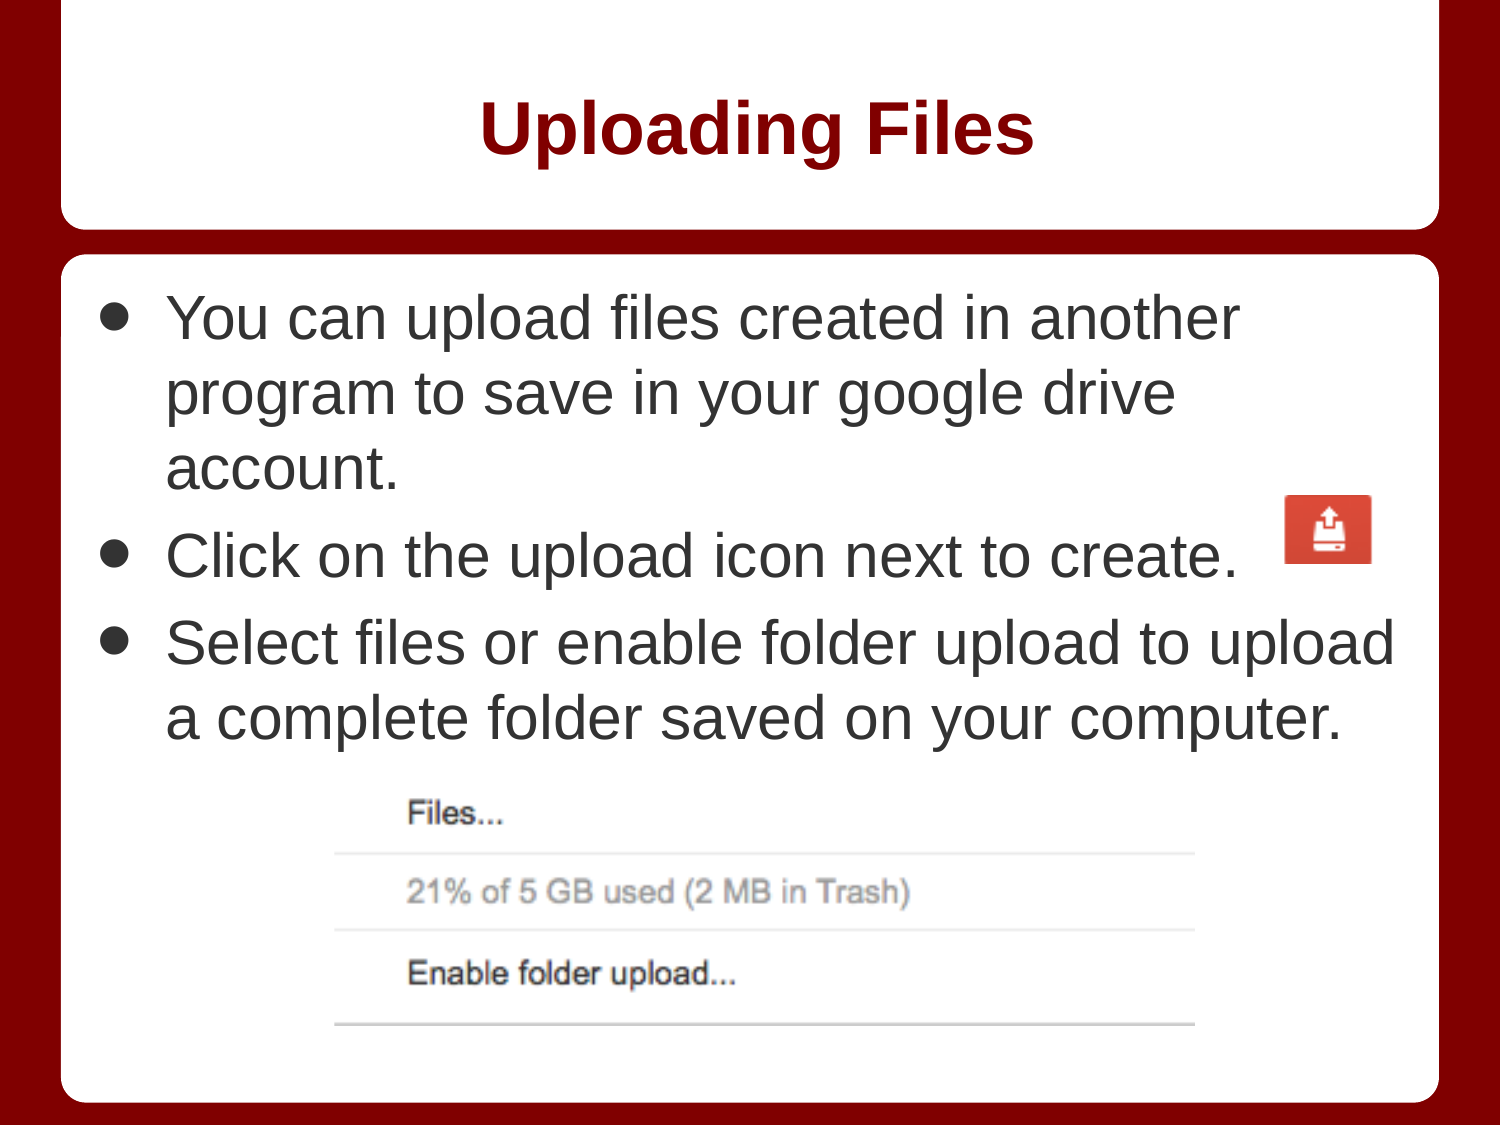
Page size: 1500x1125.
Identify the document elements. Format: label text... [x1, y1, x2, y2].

list You can upload files created in another program to save in your google drive account. Click on the upload icon next to create. Select files or enable folder upload to upload a complete folder saved on your computer. [75, 262, 1425, 931]
text_box [1283, 495, 1377, 564]
text_box [334, 764, 1195, 1026]
title Uploading Files [75, 15, 1425, 234]
